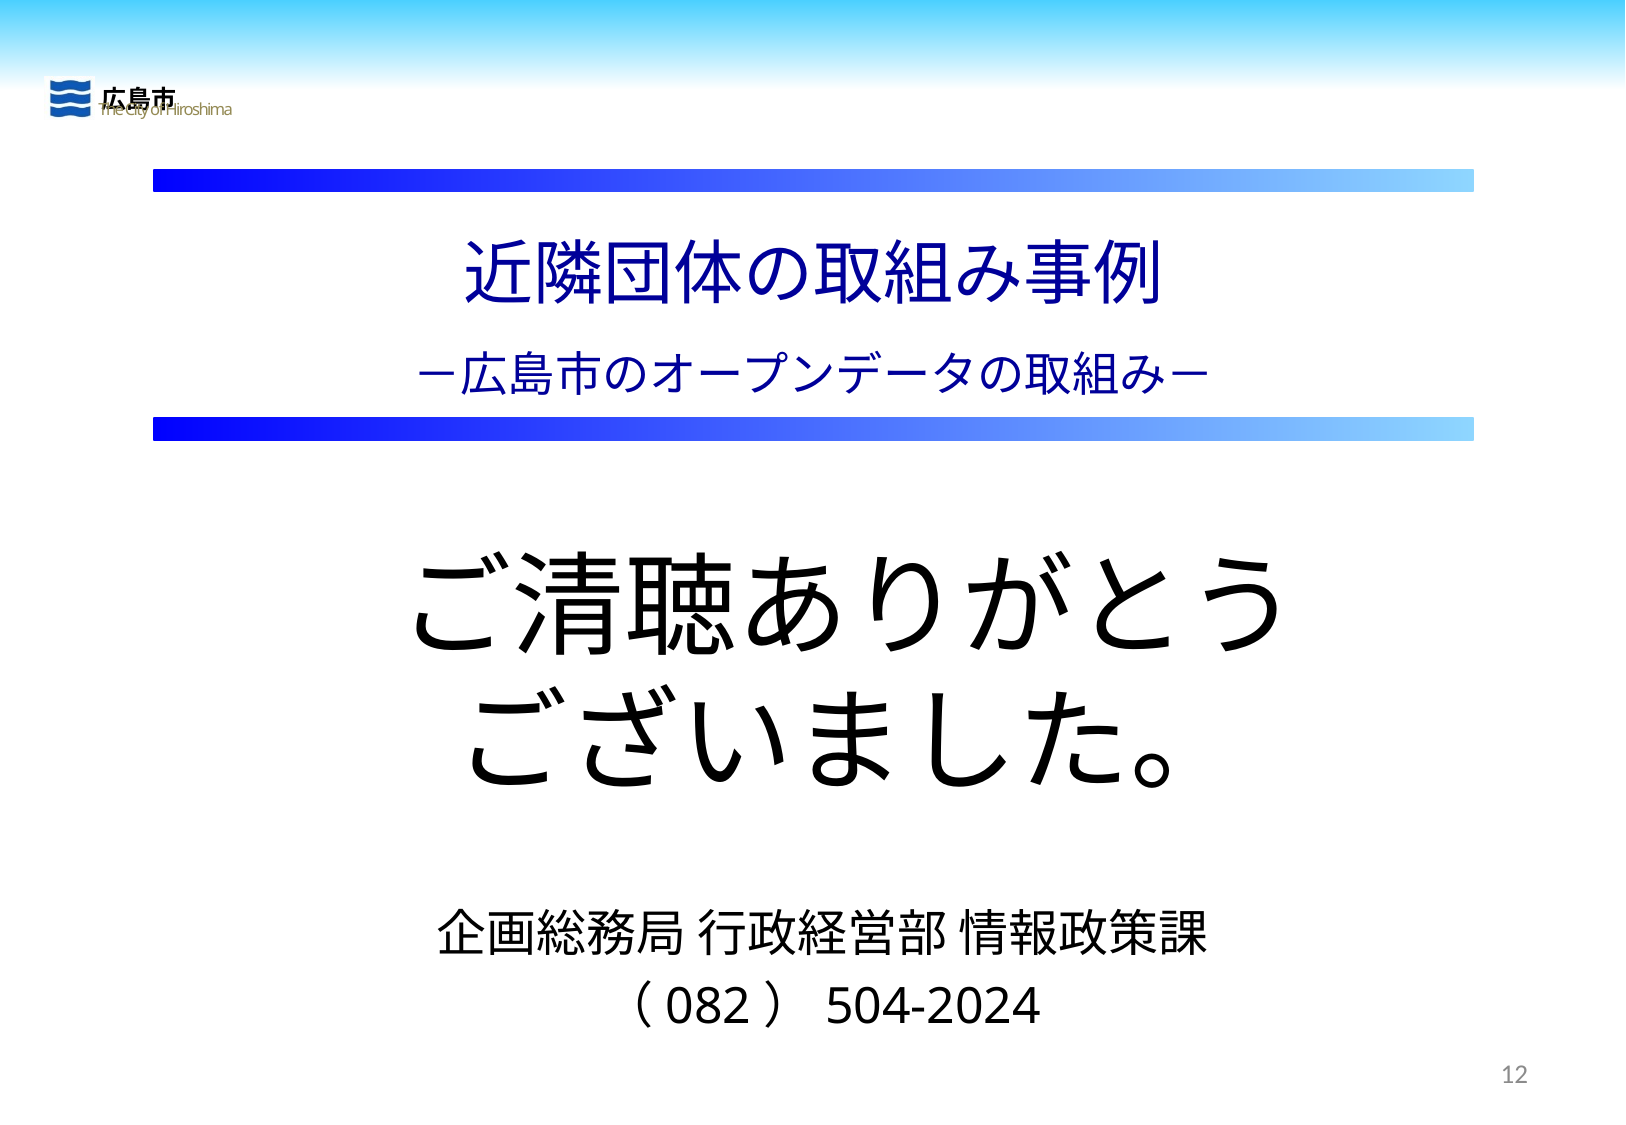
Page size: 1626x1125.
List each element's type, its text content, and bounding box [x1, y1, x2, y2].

text_box ご清聴ありがとうございました。 [326, 526, 1355, 763]
text_box [151, 167, 1476, 194]
title 近隣団体の取組み事例 －広島市のオープンデータの取組み－ [102, 215, 1525, 410]
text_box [44, 55, 257, 150]
slide_number 12 [1164, 1042, 1544, 1103]
text_box [151, 416, 1476, 443]
text_box 企画総務局 行政経営部 情報政策課 （082）504-2024 [299, 893, 1328, 1065]
